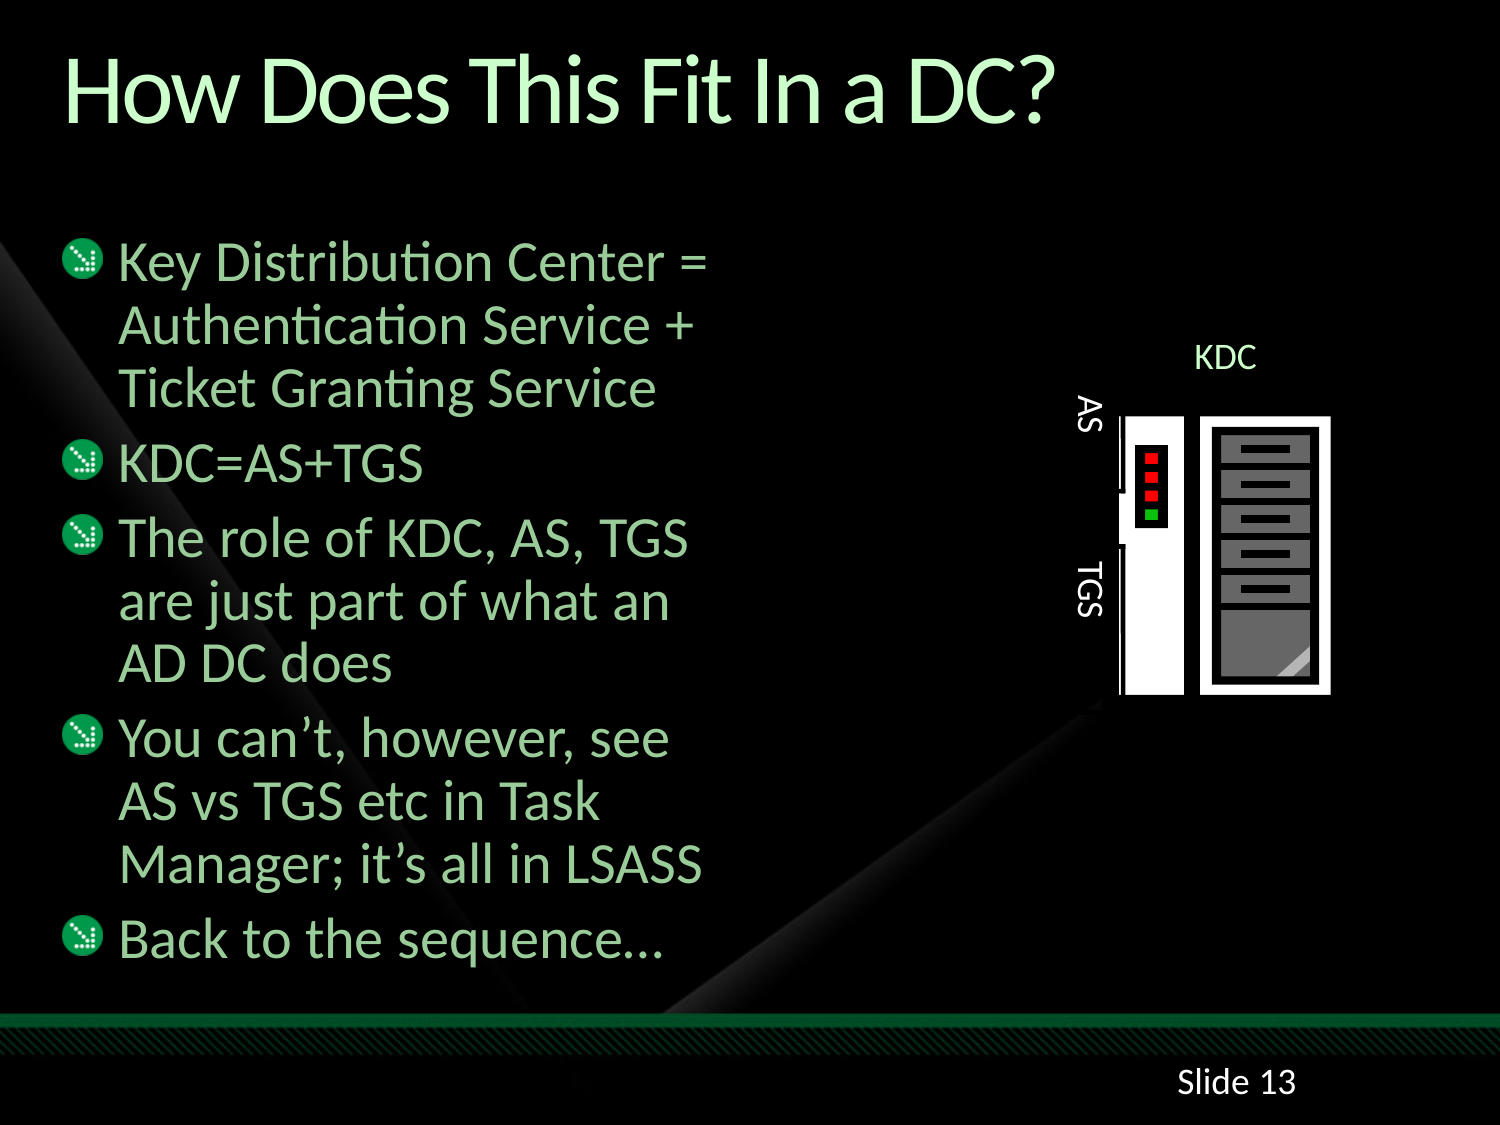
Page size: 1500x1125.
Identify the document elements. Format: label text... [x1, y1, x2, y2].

title How Does This Fit In a DC? [62, 37, 1438, 147]
footer Slide 13 [1162, 1050, 1500, 1125]
picture [0, 0, 1500, 1125]
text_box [999, 324, 1351, 713]
list Key Distribution Center = Authentication Service + Ticket Granting Service KDC=AS+TGS The role of KDC, AS, TGS are just part of what an AD DC does You can’t, however, see AS vs TGS etc in Task Manager; it’s all in LSASS Back to the sequence… [62, 231, 738, 581]
